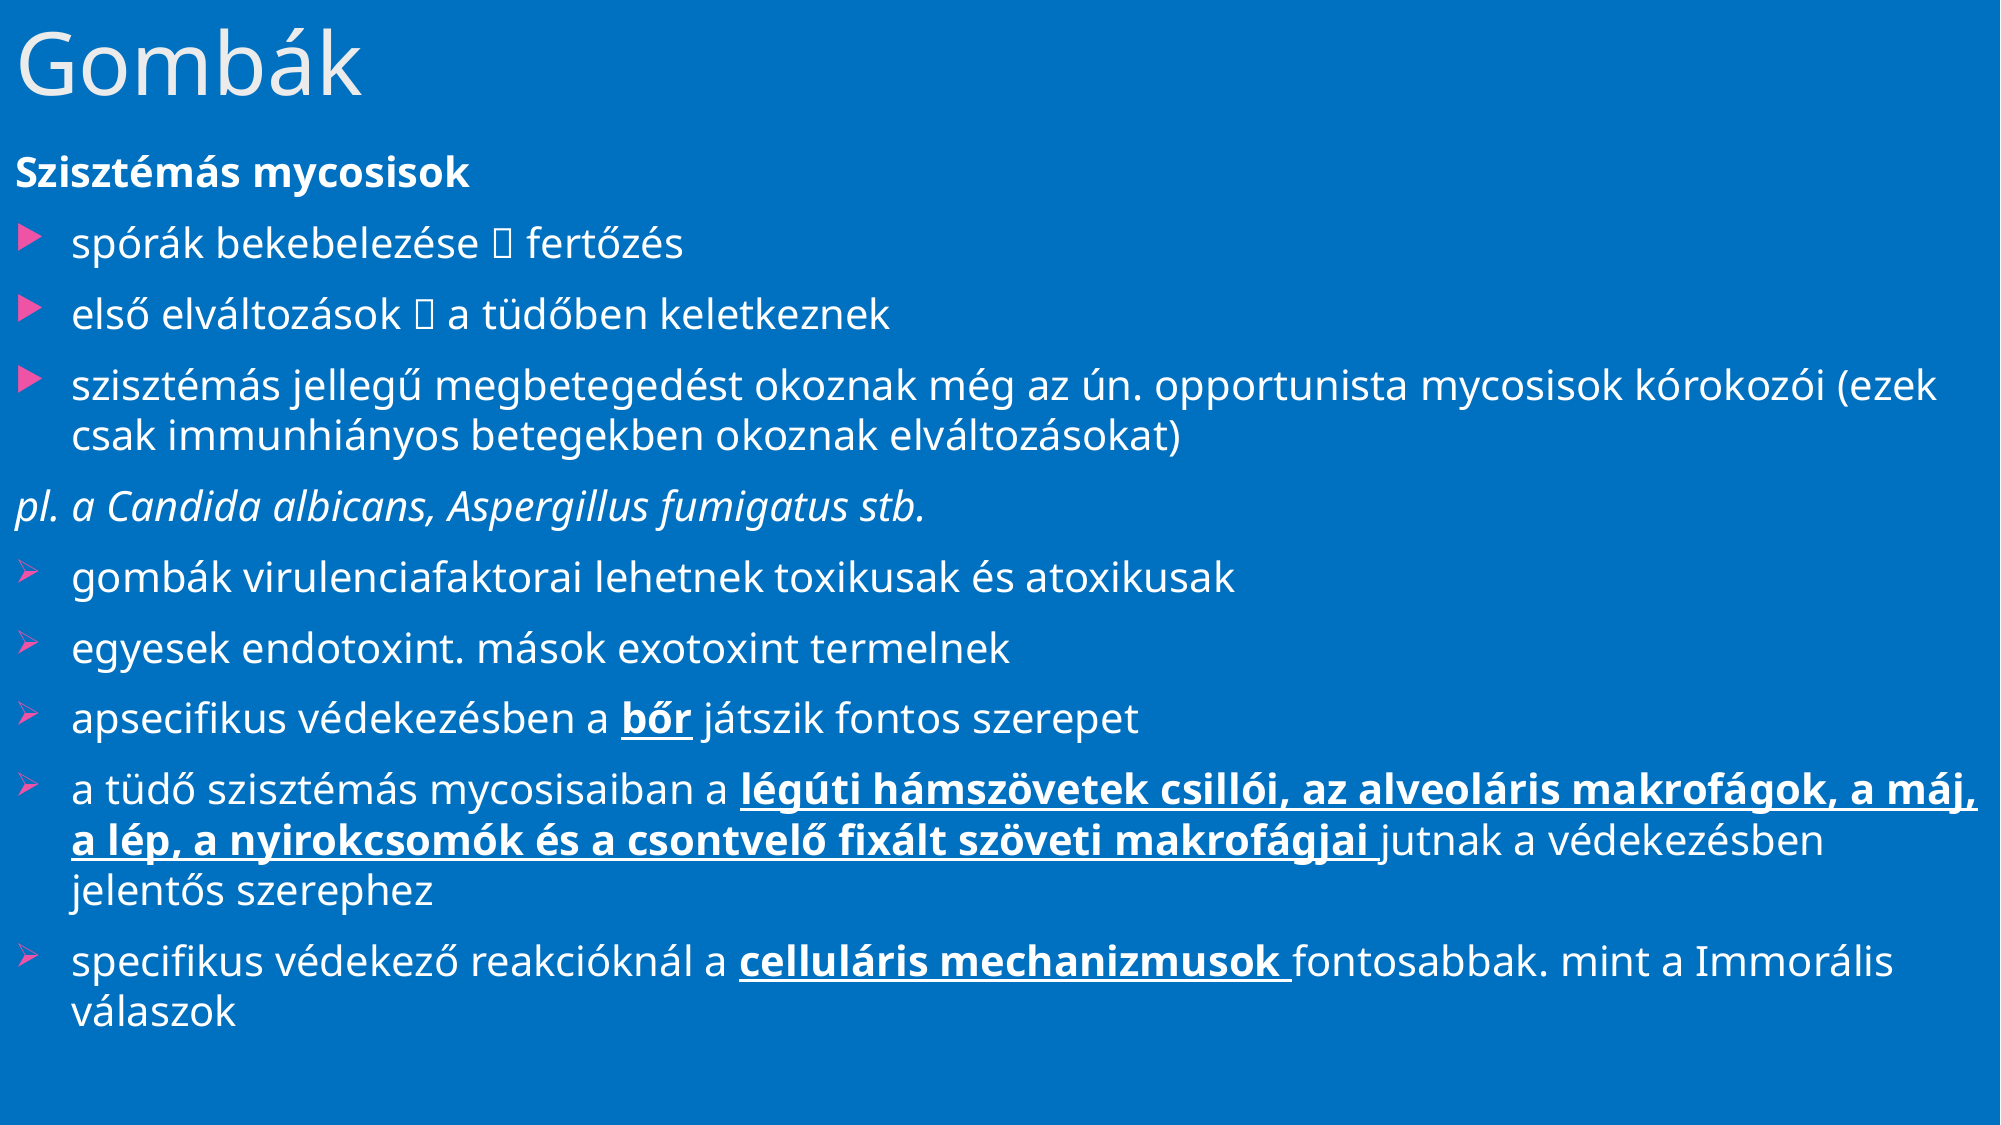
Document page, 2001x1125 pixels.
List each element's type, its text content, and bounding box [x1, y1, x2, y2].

title Gombák [0, 0, 1543, 138]
list Szisztémás mycosisok spórák bekebelezése  fertőzés első elváltozások  a tüdőben keletkeznek szisztémás jellegű megbetegedést okoznak még az ún. opportunista mycosisok kórokozói (ezek csak immunhiányos betegekben okoznak elváltozásokat) pl. a Candida albicans, Aspergillus fumigatus stb. gombák virulenciafaktorai lehetnek toxikusak és atoxikusak egyesek endotoxint. mások exotoxint termelnek apsecifikus védekezésben a bőr játszik fontos szerepet a tüdő szisztémás mycosisaiban a légúti hámszövetek csillói, az alveoláris makrofágok, a máj, a lép, a nyirokcsomók és a csontvelő fixált szöveti makrofágjai jutnak a védekezésben jelentős szerephez specifikus védekező reakcióknál a celluláris mechanizmusok fontosabbak. mint a Immorális válaszok [0, 138, 2000, 1125]
